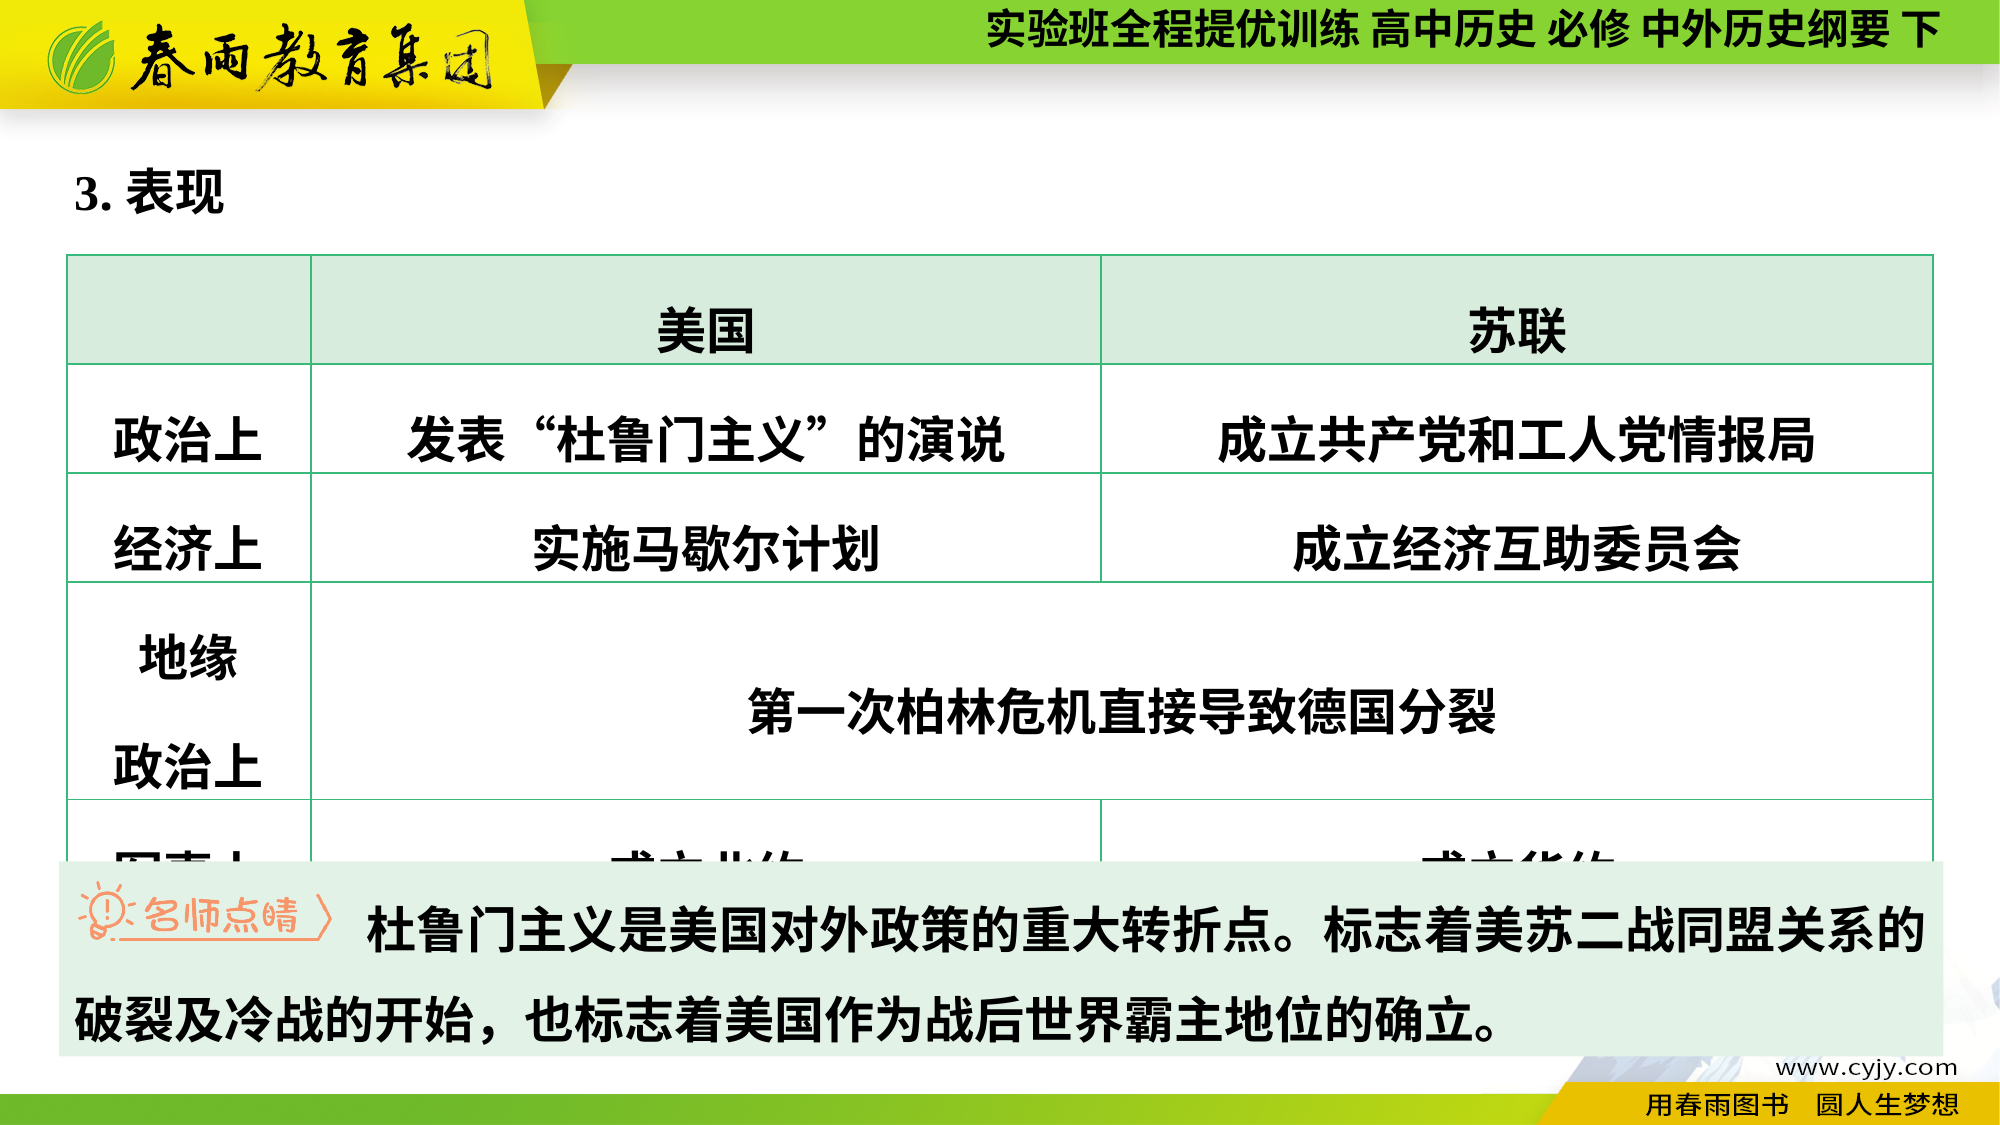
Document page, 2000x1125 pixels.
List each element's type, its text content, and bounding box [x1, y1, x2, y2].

table_cell 成立华约 [1102, 800, 1932, 861]
table_cell 成立北约 [312, 800, 1100, 861]
table_cell 地缘 政治上 [68, 583, 310, 799]
table_header 美国 [312, 256, 1100, 363]
text_box 杜鲁门主义是美国对外政策的重大转折点。标志着美苏二战同盟关系的破裂及冷战的开始，也标志着美国作为战后世界霸主地位的确立。 [59, 861, 1944, 1057]
table_header [68, 256, 310, 363]
table_cell 成立共产党和工人党情报局 [1102, 365, 1932, 472]
picture [0, 0, 2000, 1125]
table_cell 第一次柏林危机直接导致德国分裂 [312, 583, 1932, 799]
table_cell 政治上 [68, 365, 310, 472]
list 3.表现 [59, 122, 1944, 217]
table_header 苏联 [1102, 256, 1932, 363]
table_cell 军事上 [68, 800, 310, 861]
table_cell 成立经济互助委员会 [1102, 474, 1932, 581]
table_cell 经济上 [68, 474, 310, 581]
table_cell 发表“杜鲁门主义”的演说 [312, 365, 1100, 472]
table_cell 实施马歇尔计划 [312, 474, 1100, 581]
